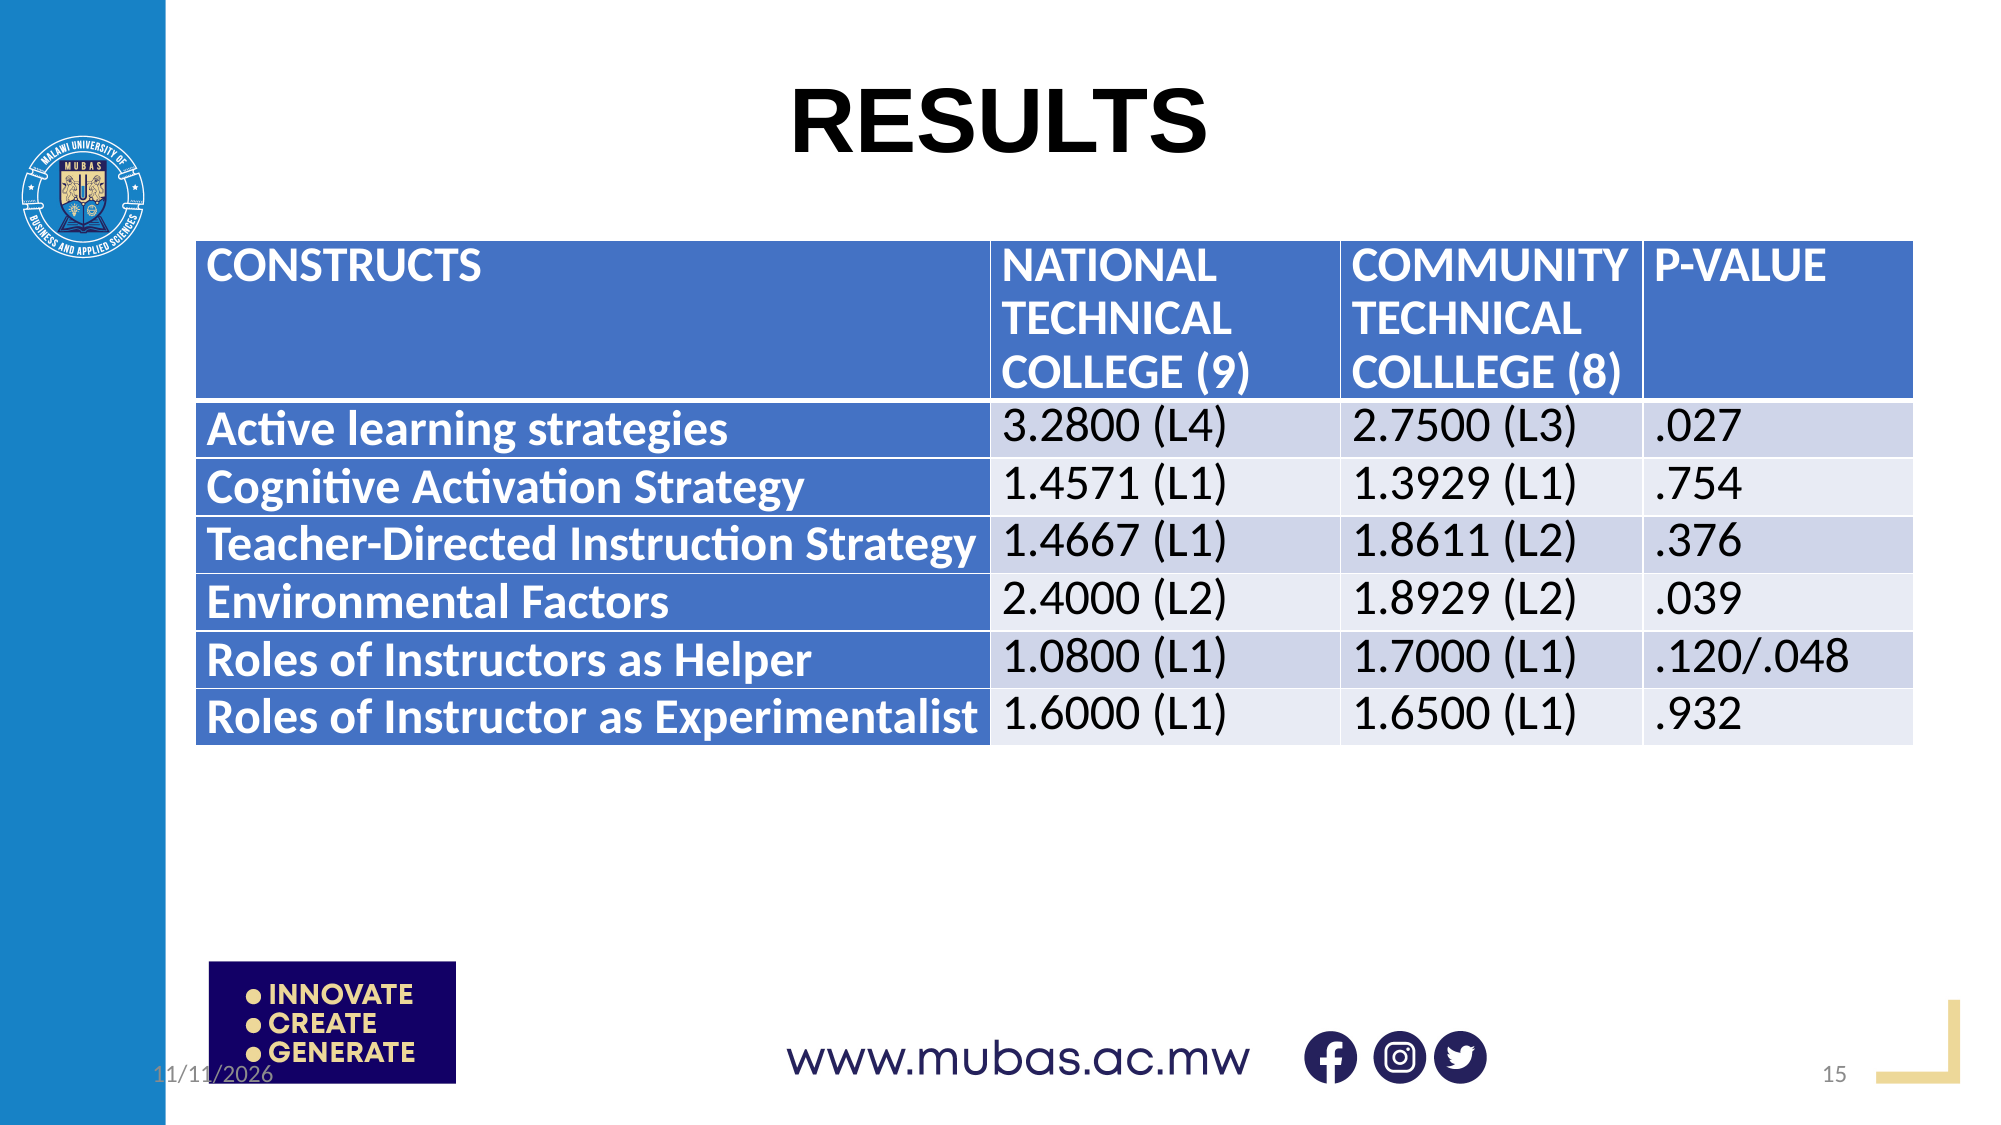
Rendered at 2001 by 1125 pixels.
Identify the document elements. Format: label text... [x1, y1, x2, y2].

table_cell .376 [1644, 517, 1913, 573]
table_cell 1.4571 (L1) [991, 459, 1340, 515]
table_cell 1.6000 (L1) [991, 689, 1340, 745]
table_cell .754 [1644, 459, 1913, 515]
table_header COMMUNITY TECHNICAL COLLLEGE (8) [1341, 241, 1642, 398]
table_cell .039 [1644, 574, 1913, 630]
table_cell 1.3929 (L1) [1341, 459, 1642, 515]
title RESULTS [137, 59, 1863, 185]
table_cell 1.8611 (L2) [1341, 517, 1642, 573]
table_cell 2.4000 (L2) [991, 574, 1340, 630]
table_cell Teacher-Directed Instruction Strategy [196, 517, 990, 573]
table_cell .027 [1644, 403, 1913, 457]
picture [0, 0, 2001, 1125]
table_cell .932 [1644, 689, 1913, 745]
table_cell 3.2800 (L4) [991, 403, 1340, 457]
table_cell 1.0800 (L1) [991, 632, 1340, 688]
table_cell Environmental Factors [196, 574, 990, 630]
table_header NATIONAL TECHNICAL COLLEGE (9) [991, 241, 1340, 398]
table_cell .120/.048 [1644, 632, 1913, 688]
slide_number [137, 1042, 588, 1103]
table_header CONSTRUCTS [196, 241, 990, 398]
table_cell 2.7500 (L3) [1341, 403, 1642, 457]
table_cell Roles of Instructor as Experimentalist [196, 689, 990, 745]
table_cell 1.6500 (L1) [1341, 689, 1642, 745]
table_cell Active learning strategies [196, 403, 990, 457]
table_cell 1.8929 (L2) [1341, 574, 1642, 630]
table_cell Cognitive Activation Strategy [196, 459, 990, 515]
table_header P-VALUE [1644, 241, 1913, 398]
table_cell 1.7000 (L1) [1341, 632, 1642, 688]
table_cell 1.4667 (L1) [991, 517, 1340, 573]
table_cell Roles of Instructors as Helper [196, 632, 990, 688]
slide_number 15 [1412, 1042, 1863, 1103]
